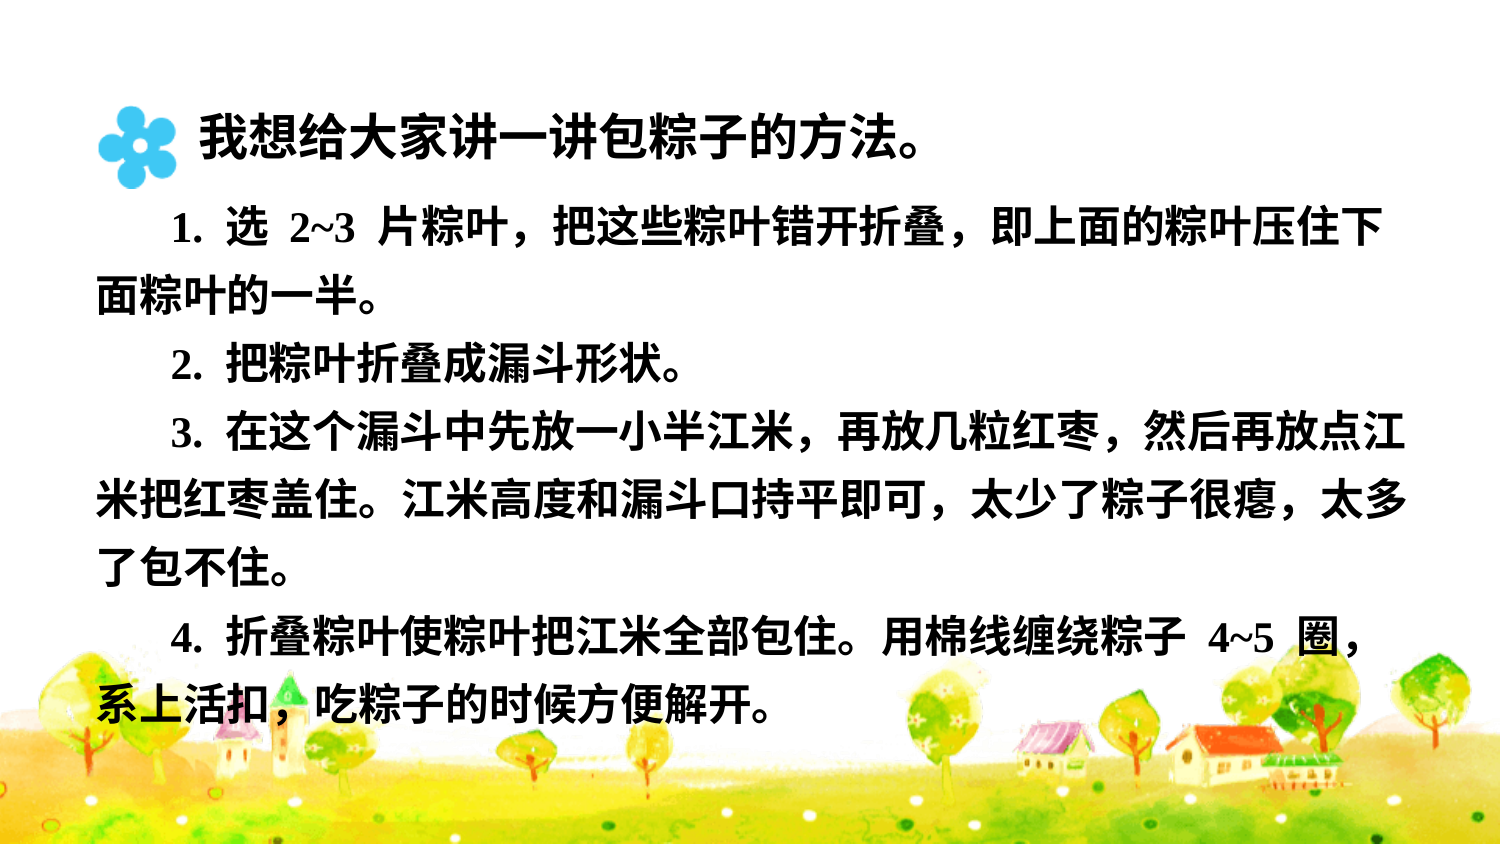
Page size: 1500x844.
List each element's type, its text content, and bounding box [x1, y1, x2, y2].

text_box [97, 98, 1369, 190]
text_box 1. 选 2~3 片粽叶，把这些粽叶错开折叠，即上面的粽叶压住下面粽叶的一半。 2. 把粽叶折叠成漏斗形状。 3. 在这个漏斗中先放一小半江米，再放几粒红枣，然后再放点江米把红枣盖住。江米高度和漏斗口持平即可，太少了粽子很瘪，太多了包不住。 4. 折叠粽叶使粽叶把江米全部包住。用棉线缠绕粽子 4~5 圈，系上活扣，吃粽子的时候方便解开。 [80, 176, 1434, 737]
picture [0, 614, 1500, 844]
